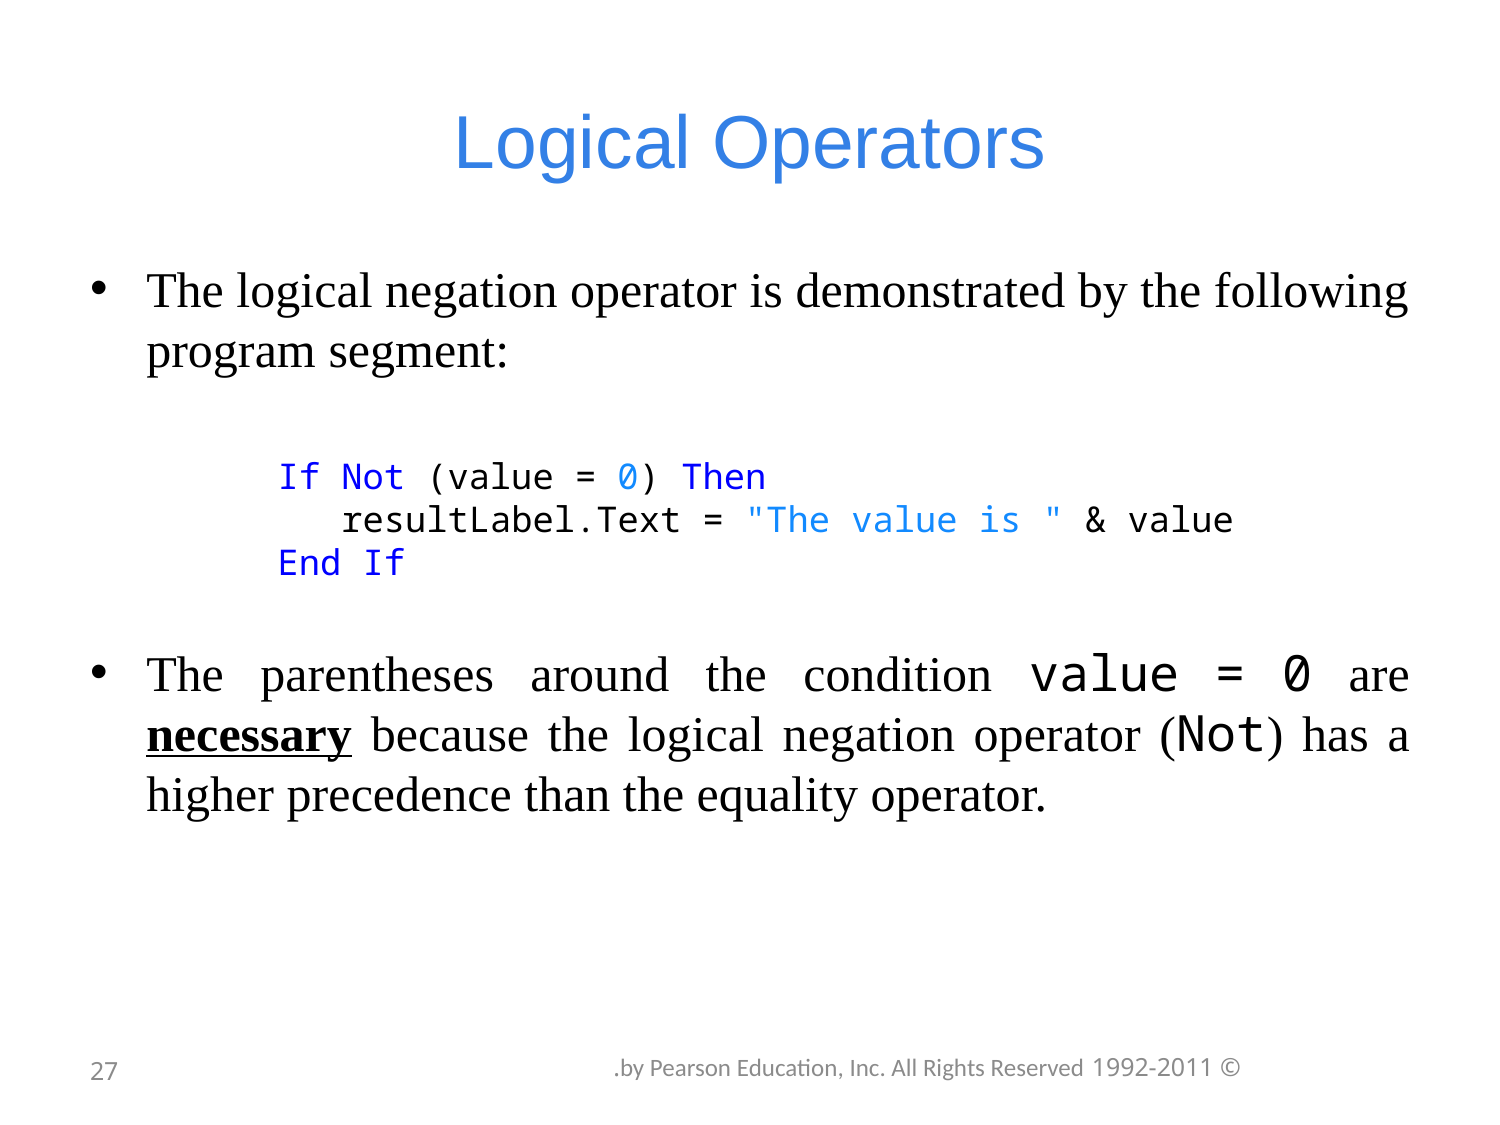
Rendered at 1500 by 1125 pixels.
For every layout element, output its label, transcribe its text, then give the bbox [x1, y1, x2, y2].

title Logical Operators [75, 45, 1425, 233]
slide_number 27 [75, 1042, 425, 1103]
list The logical negation operator is demonstrated by the following program segment: If Not (value = 0) Then resultLabel.Text = "The value is " & value End If The parentheses around the condition value = 0 are necessary because the logical negation operator (Not) has a higher precedence than the equality operator. [75, 249, 1425, 993]
footer © 1992-2011 by Pearson Education, Inc. All Rights Reserved. [431, 1046, 1424, 1087]
